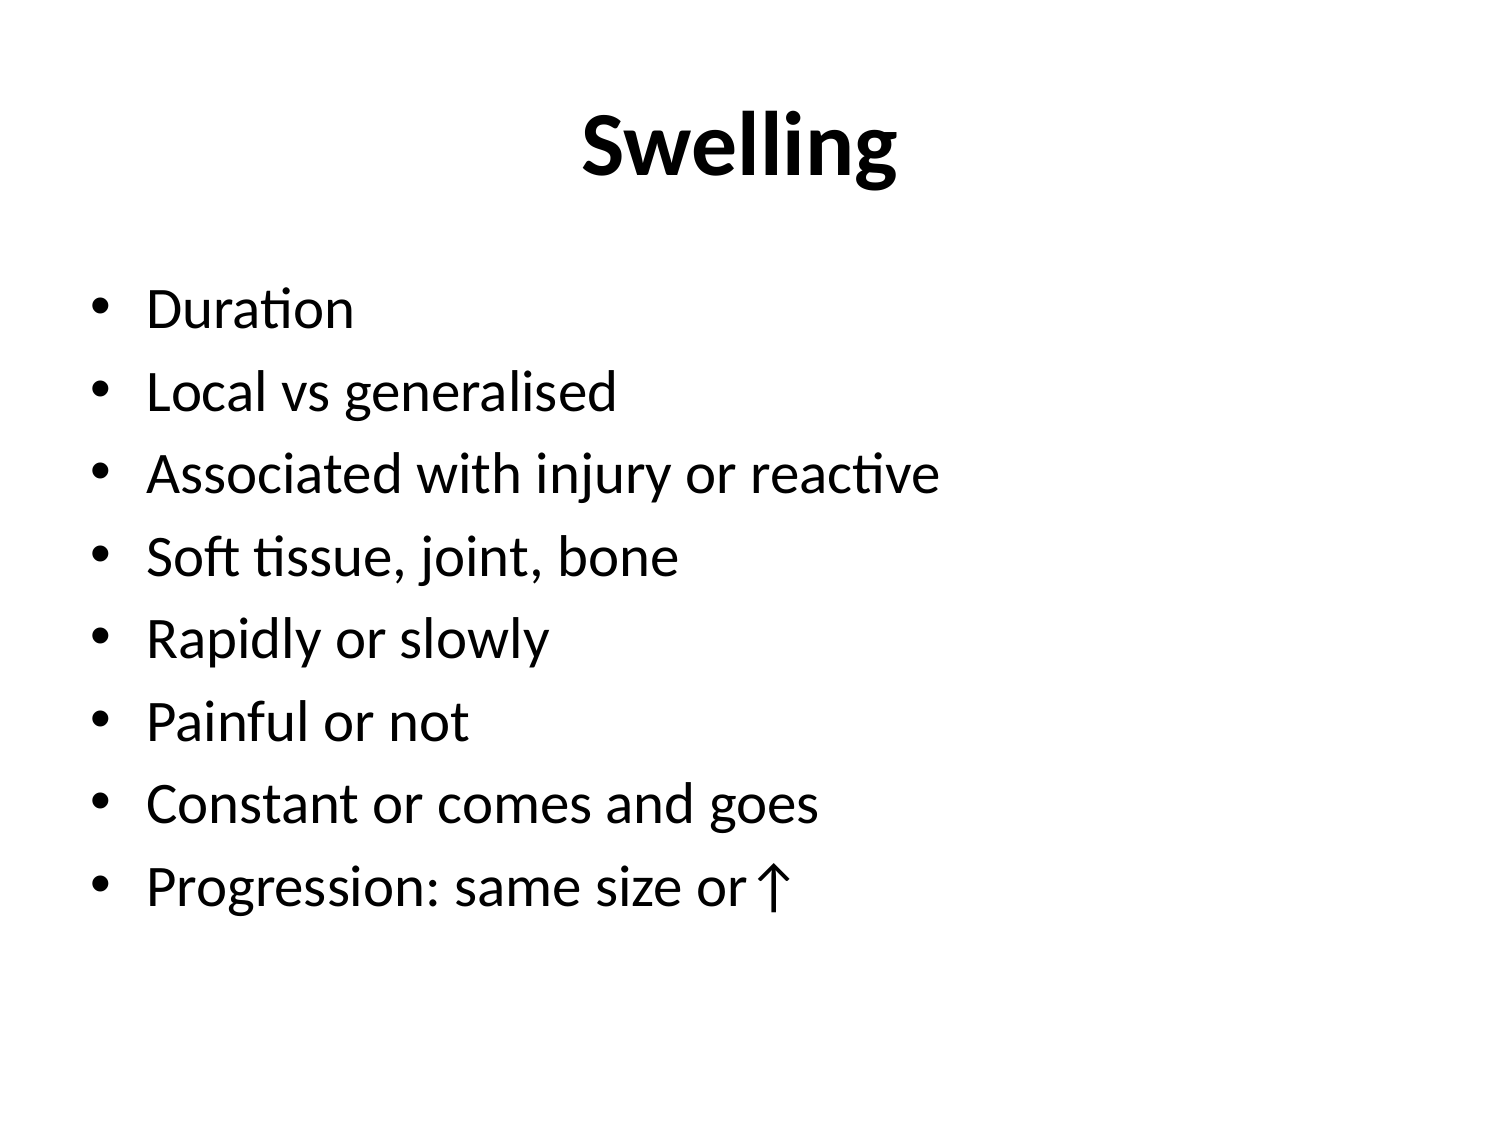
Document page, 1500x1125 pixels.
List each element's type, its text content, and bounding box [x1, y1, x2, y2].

title Swelling [75, 45, 1425, 233]
list Duration Local vs generalised Associated with injury or reactive Soft tissue, joint, bone Rapidly or slowly Painful or not Constant or comes and goes Progression: same size or↑ [75, 262, 1425, 1005]
